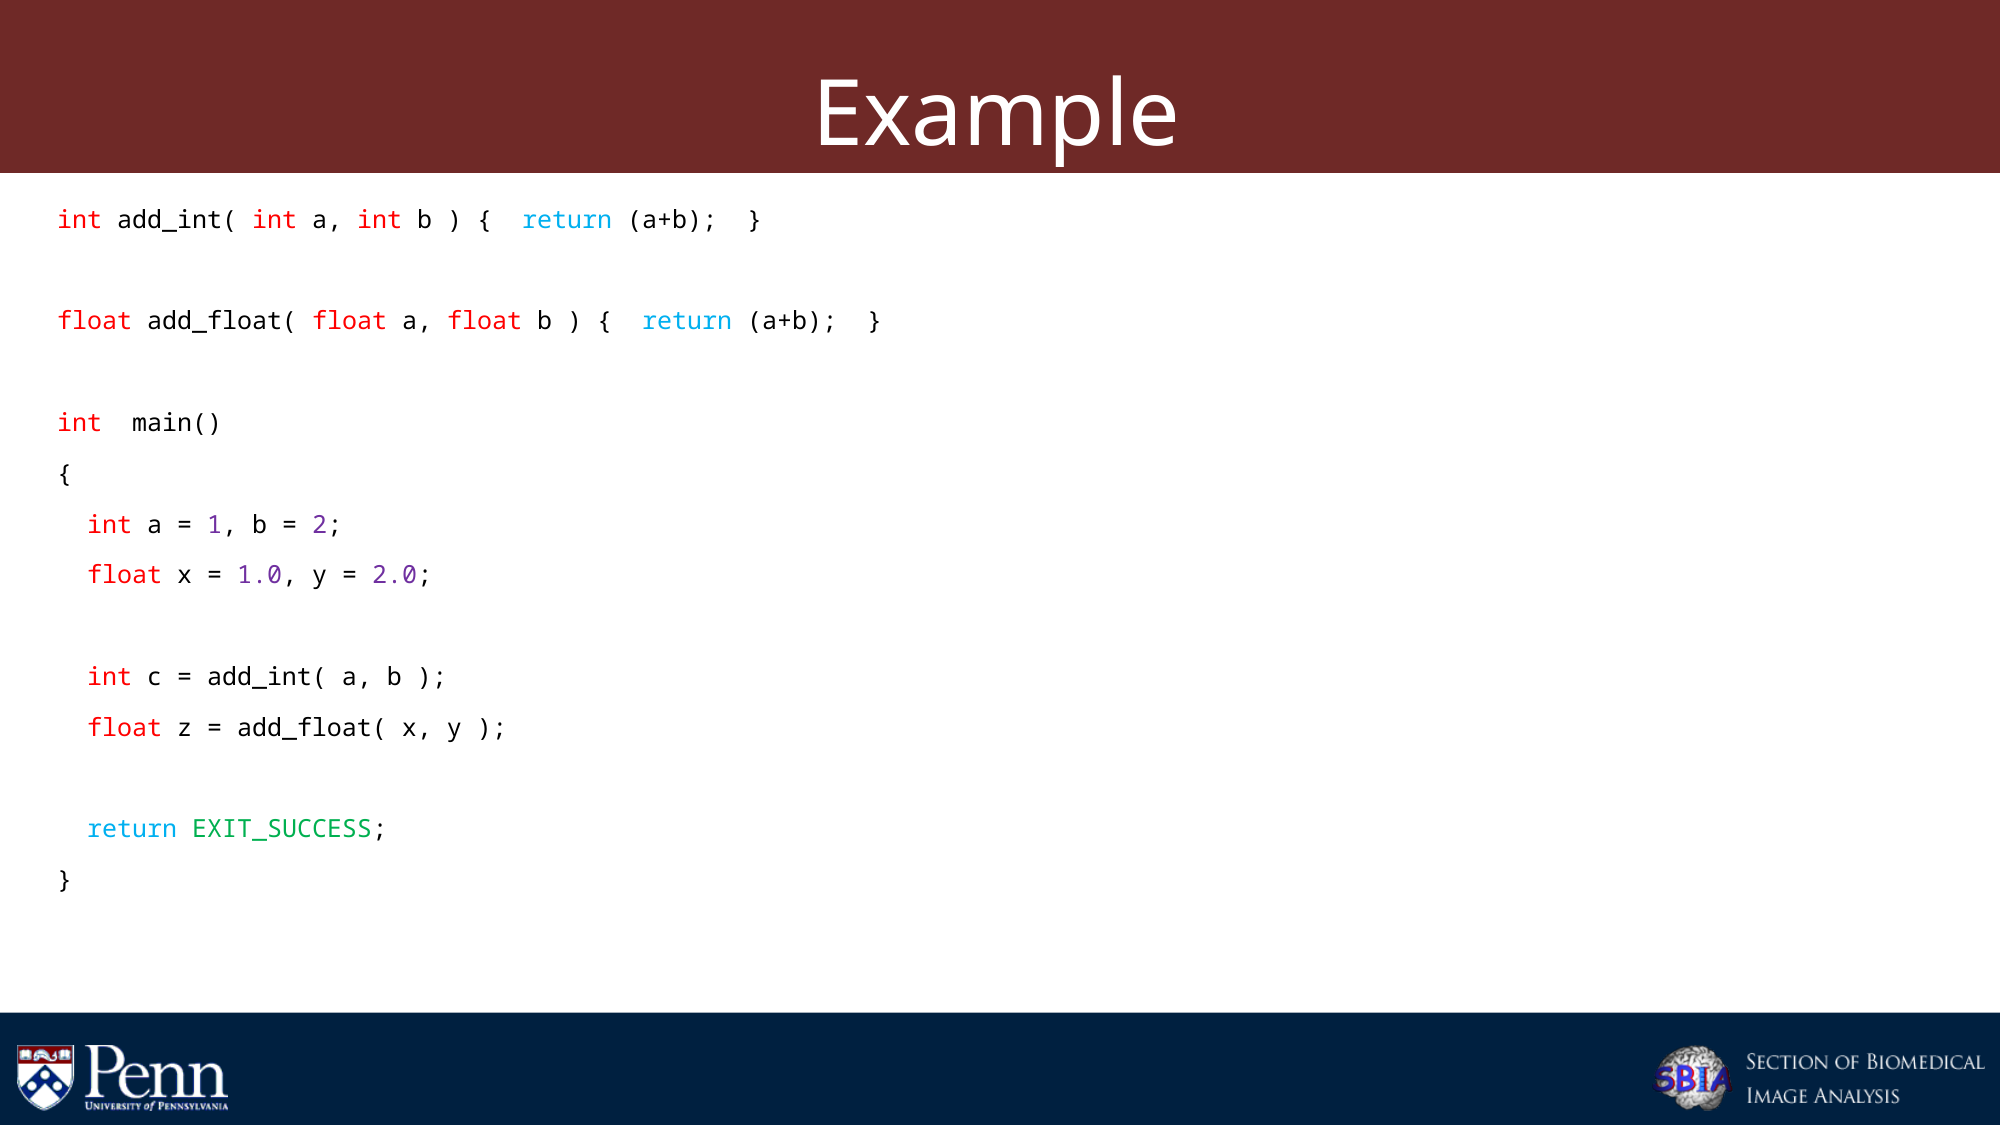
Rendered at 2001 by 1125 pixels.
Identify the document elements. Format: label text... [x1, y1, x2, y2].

picture [17, 1045, 228, 1111]
list int add_int( int a, int b ) { return (a+b); } float add_float( float a, float b ) { return (a+b); } int main() { int a = 1, b = 2; float x = 1.0, y = 2.0; int c = add_int( a, b ); float z = add_float( x, y ); return EXIT_SUCCESS; } [42, 195, 988, 1014]
picture [1652, 1044, 1985, 1112]
title Example [42, 0, 1952, 173]
